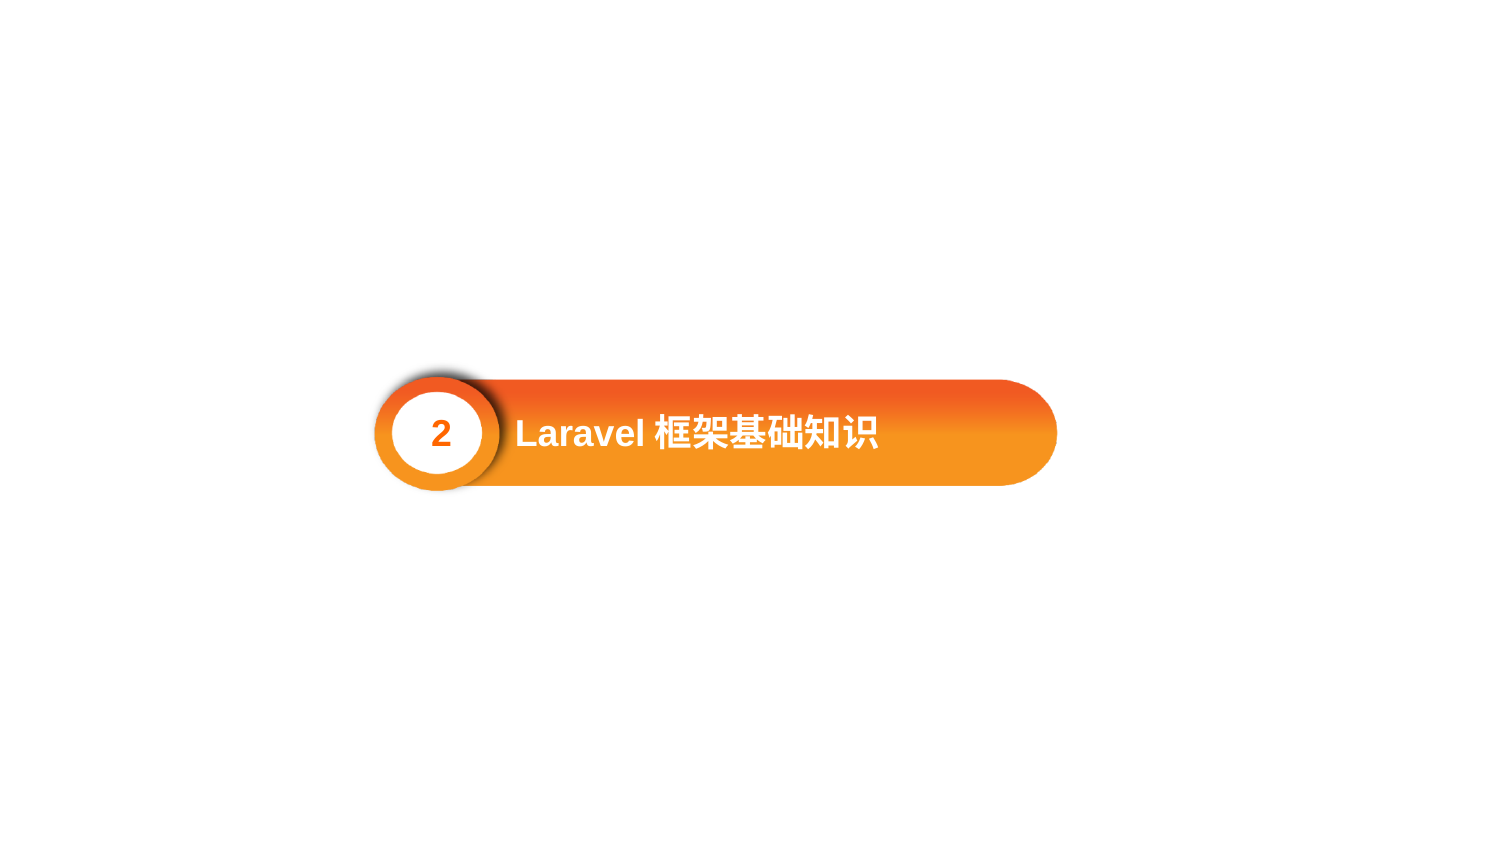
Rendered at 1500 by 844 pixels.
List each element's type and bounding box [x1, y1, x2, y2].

picture [292, 334, 1111, 535]
